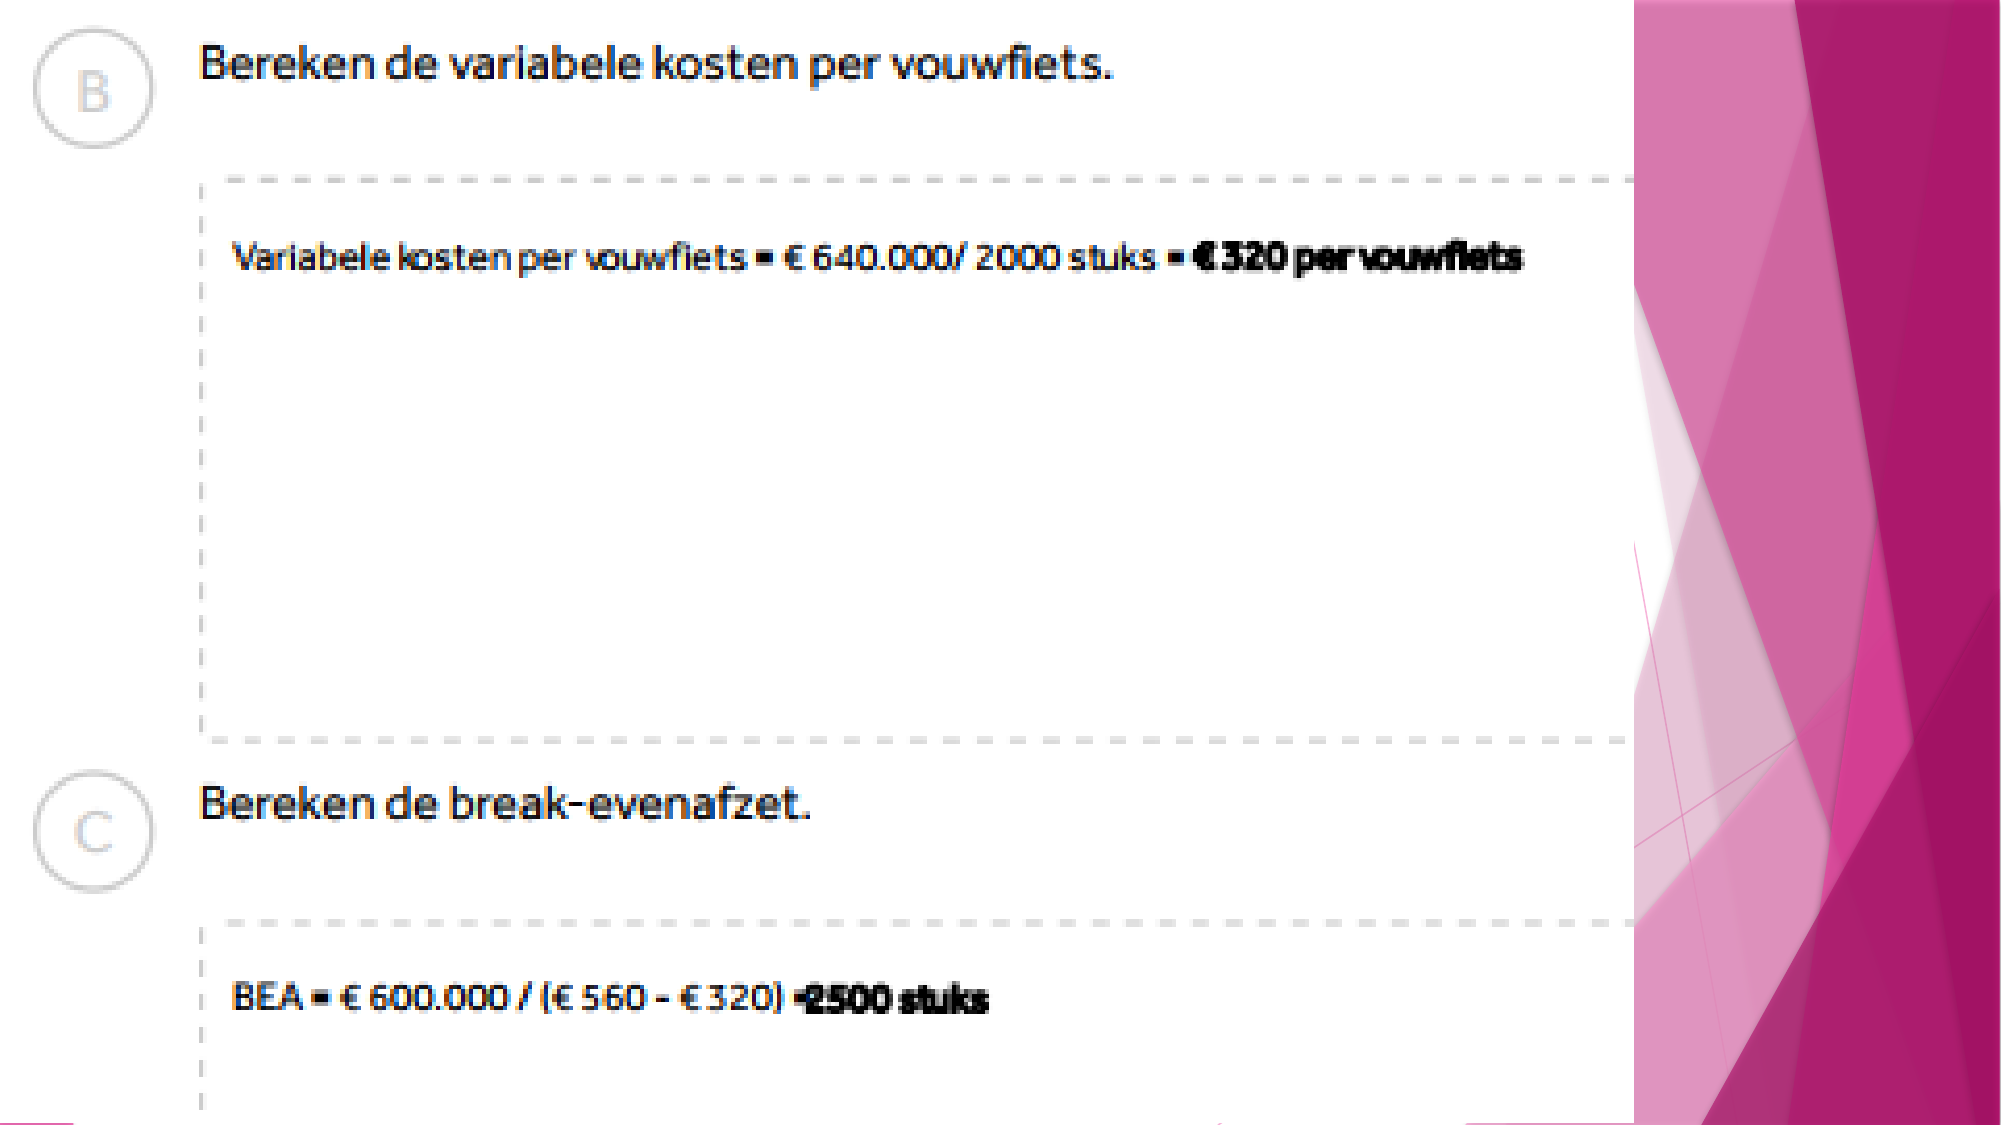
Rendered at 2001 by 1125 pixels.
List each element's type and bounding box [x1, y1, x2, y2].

picture [0, 0, 1634, 1124]
